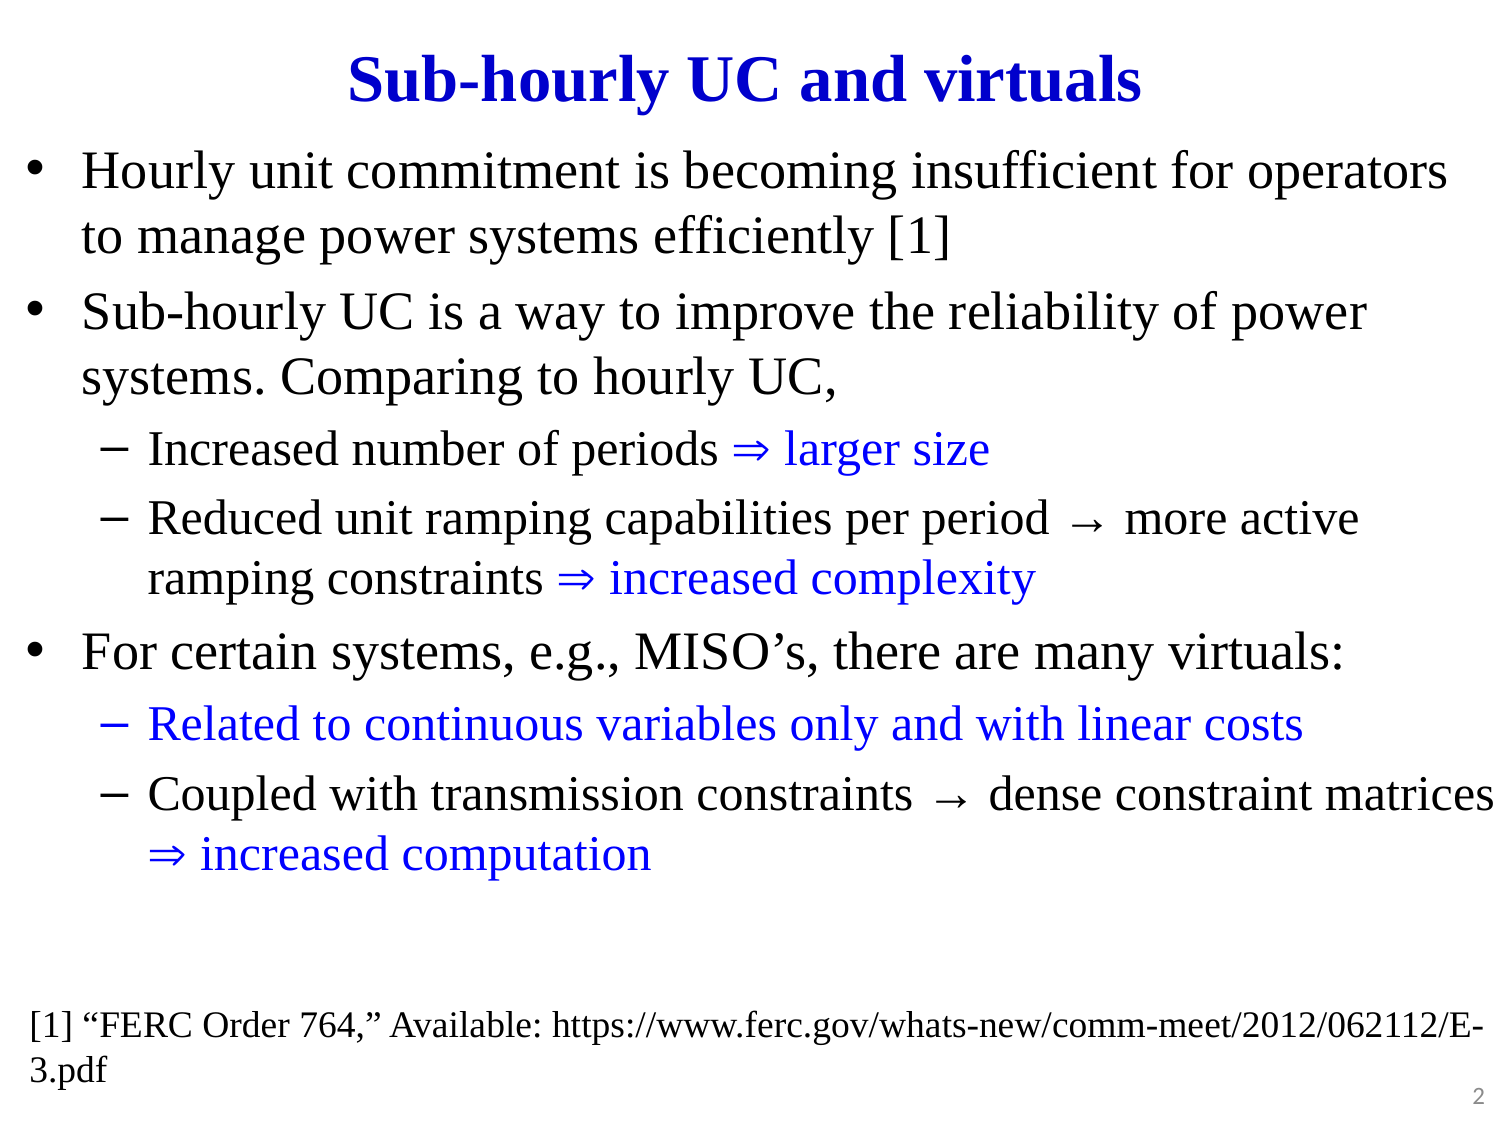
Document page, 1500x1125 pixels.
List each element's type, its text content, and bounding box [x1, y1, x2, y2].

title Sub-hourly UC and virtuals [70, 22, 1421, 127]
list Hourly unit commitment is becoming insufficient for operators to manage power systems efficiently [1] Sub-hourly UC is a way to improve the reliability of power systems. Comparing to hourly UC, Increased number of periods  larger size Reduced unit ramping capabilities per period → more active ramping constraints  increased complexity For certain systems, e.g., MISO’s, there are many virtuals: Related to continuous variables only and with linear costs Coupled with transmission constraints → dense constraint matrices  increased computation [10, 126, 1500, 993]
text_box [1] “FERC Order 764,” Available: https://www.ferc.gov/whats-new/comm-meet/2012/062112/E-3.pdf [14, 993, 1500, 1066]
slide_number 2 [1149, 1066, 1500, 1125]
